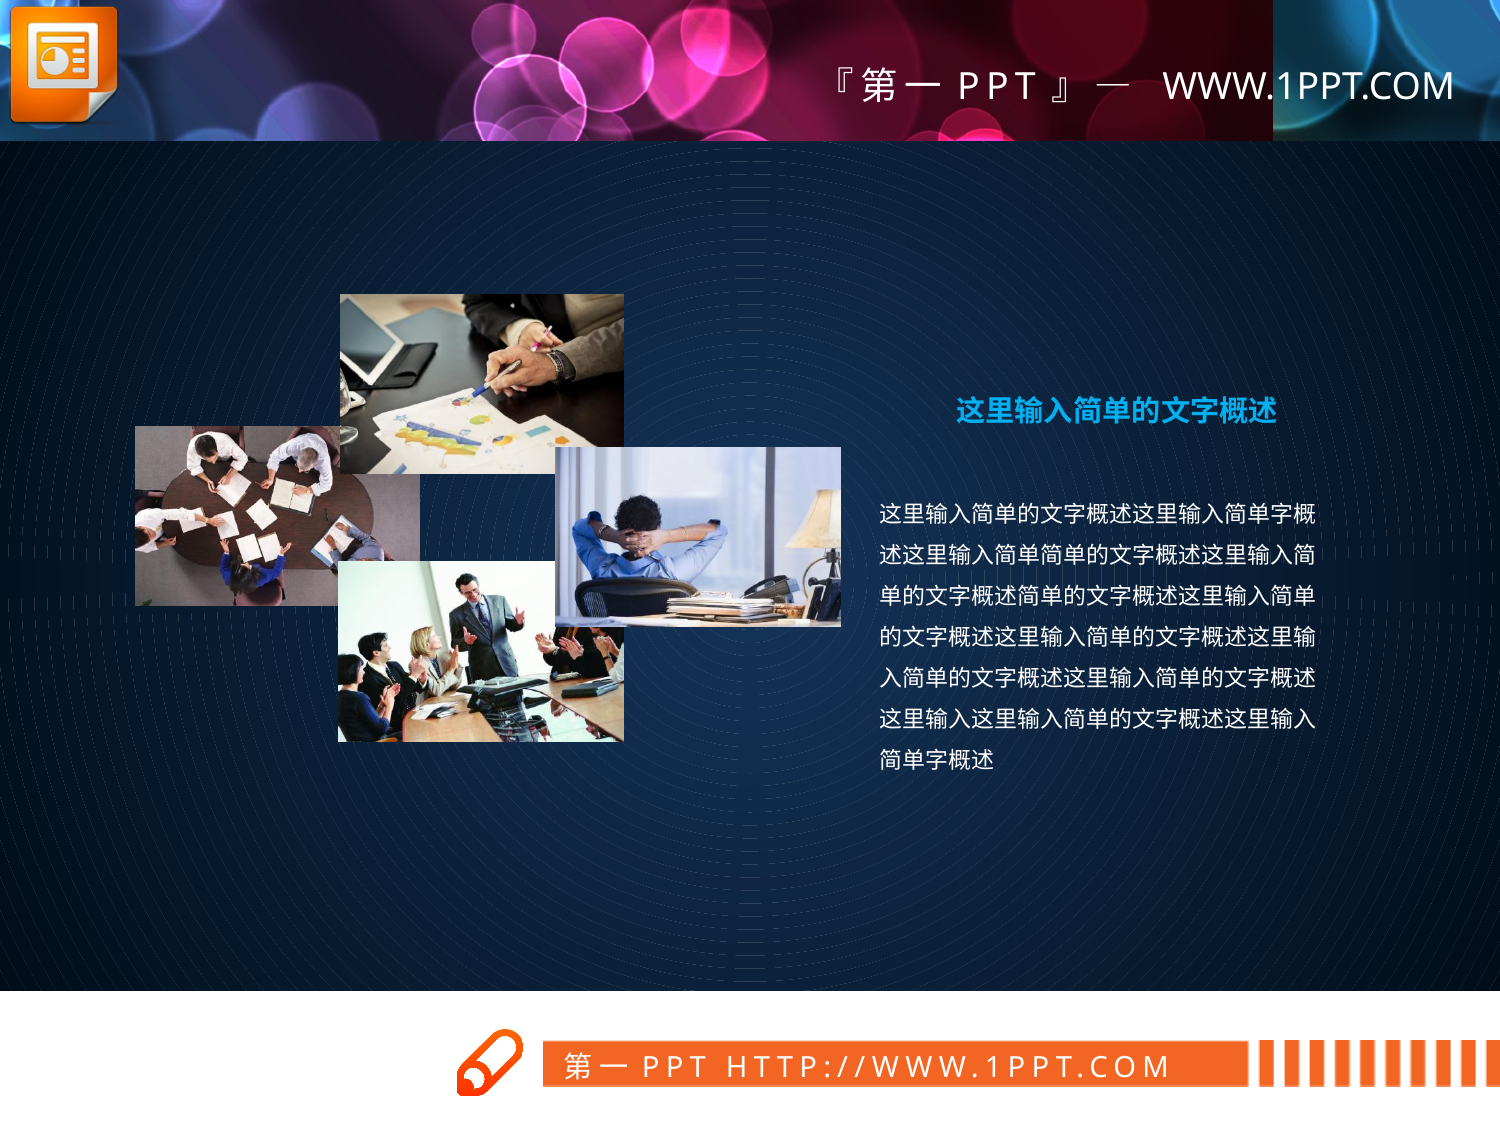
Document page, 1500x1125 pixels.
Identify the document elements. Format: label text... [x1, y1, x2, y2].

text_box 这里输入简单的文字概述这里输入简单字概述这里输入简单简单的文字概述这里输入简单的文字概述简单的文字概述这里输入简单的文字概述这里输入简单的文字概述这里输入简单的文字概述这里输入简单的文字概述这里输入这里输入简单的文字概述这里输入简单字概述 [865, 478, 1353, 781]
picture [134, 294, 842, 742]
picture [0, 0, 1500, 141]
picture [543, 1040, 1500, 1087]
text_box 这里输入简单的文字概述 [941, 385, 1293, 436]
